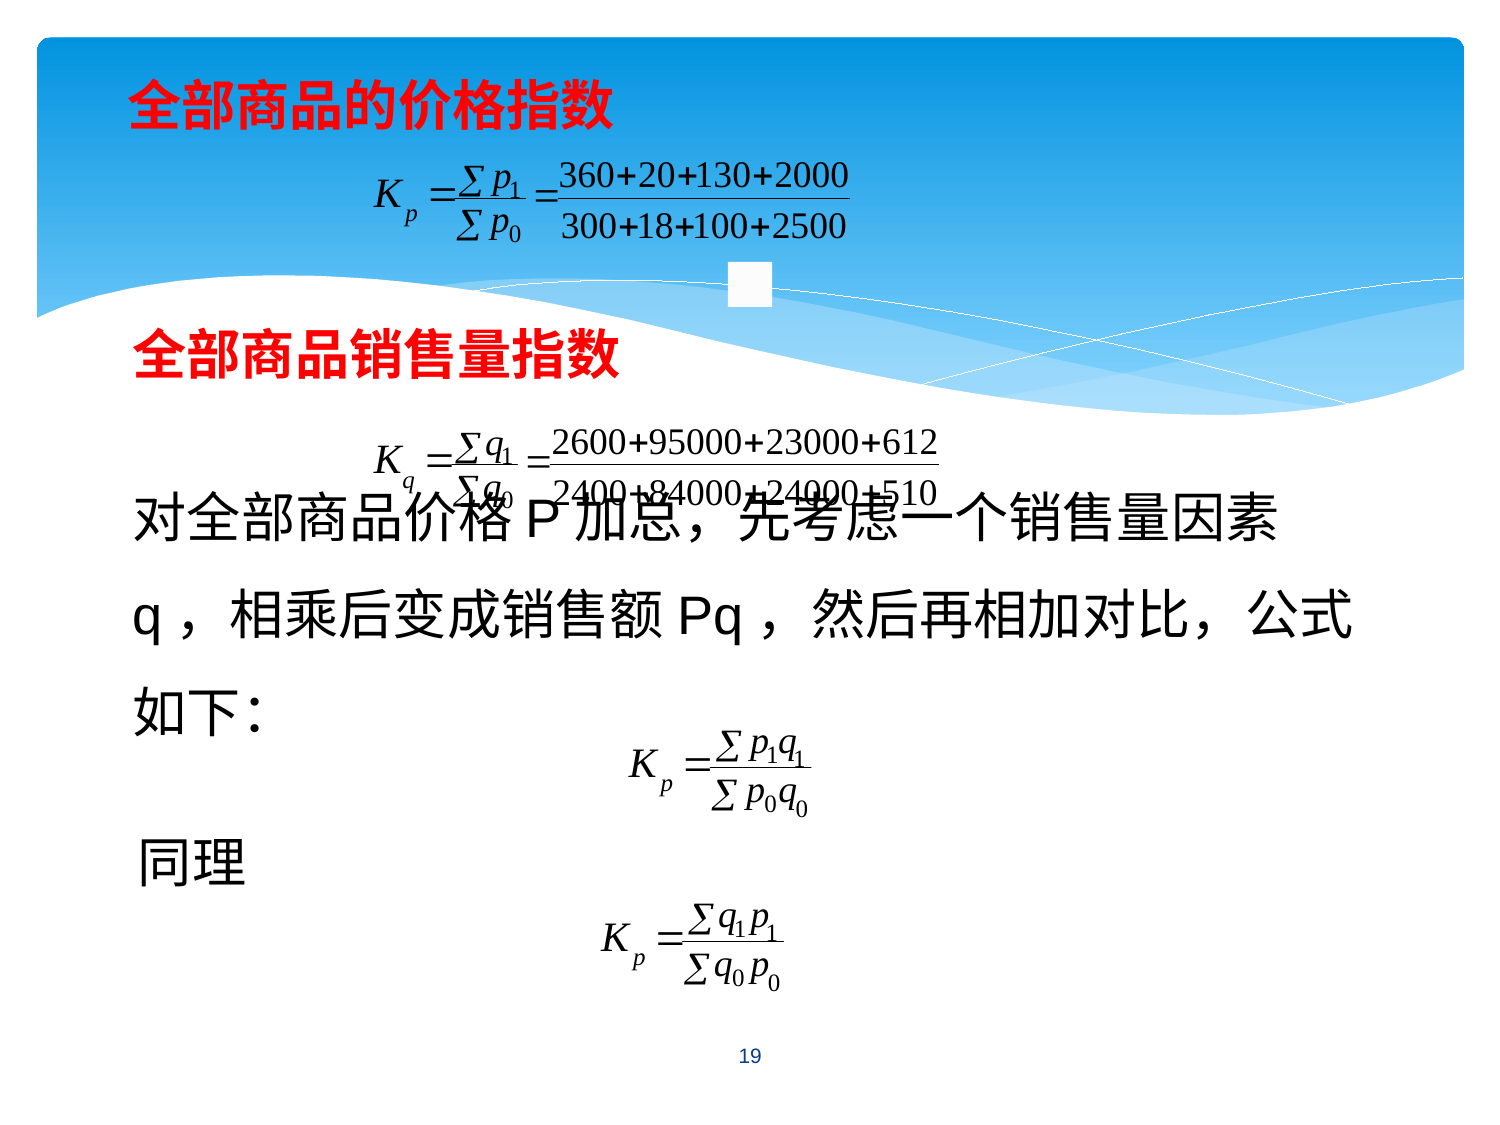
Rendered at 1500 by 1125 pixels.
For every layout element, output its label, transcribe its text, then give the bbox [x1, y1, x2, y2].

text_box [368, 152, 856, 248]
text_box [596, 892, 789, 998]
text_box 对全部商品价格P加总，先考虑一个销售量因素q，相乘后变成销售额Pq，然后再相加对比，公式如下： [117, 443, 1388, 751]
text_box 全部商品销售量指数 [117, 312, 868, 393]
text_box 全部商品的价格指数 [112, 63, 863, 144]
slide_number 19 [654, 1025, 846, 1086]
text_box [368, 420, 945, 546]
text_box 同理 [123, 788, 1317, 901]
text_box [623, 718, 817, 824]
text_box [727, 261, 773, 307]
